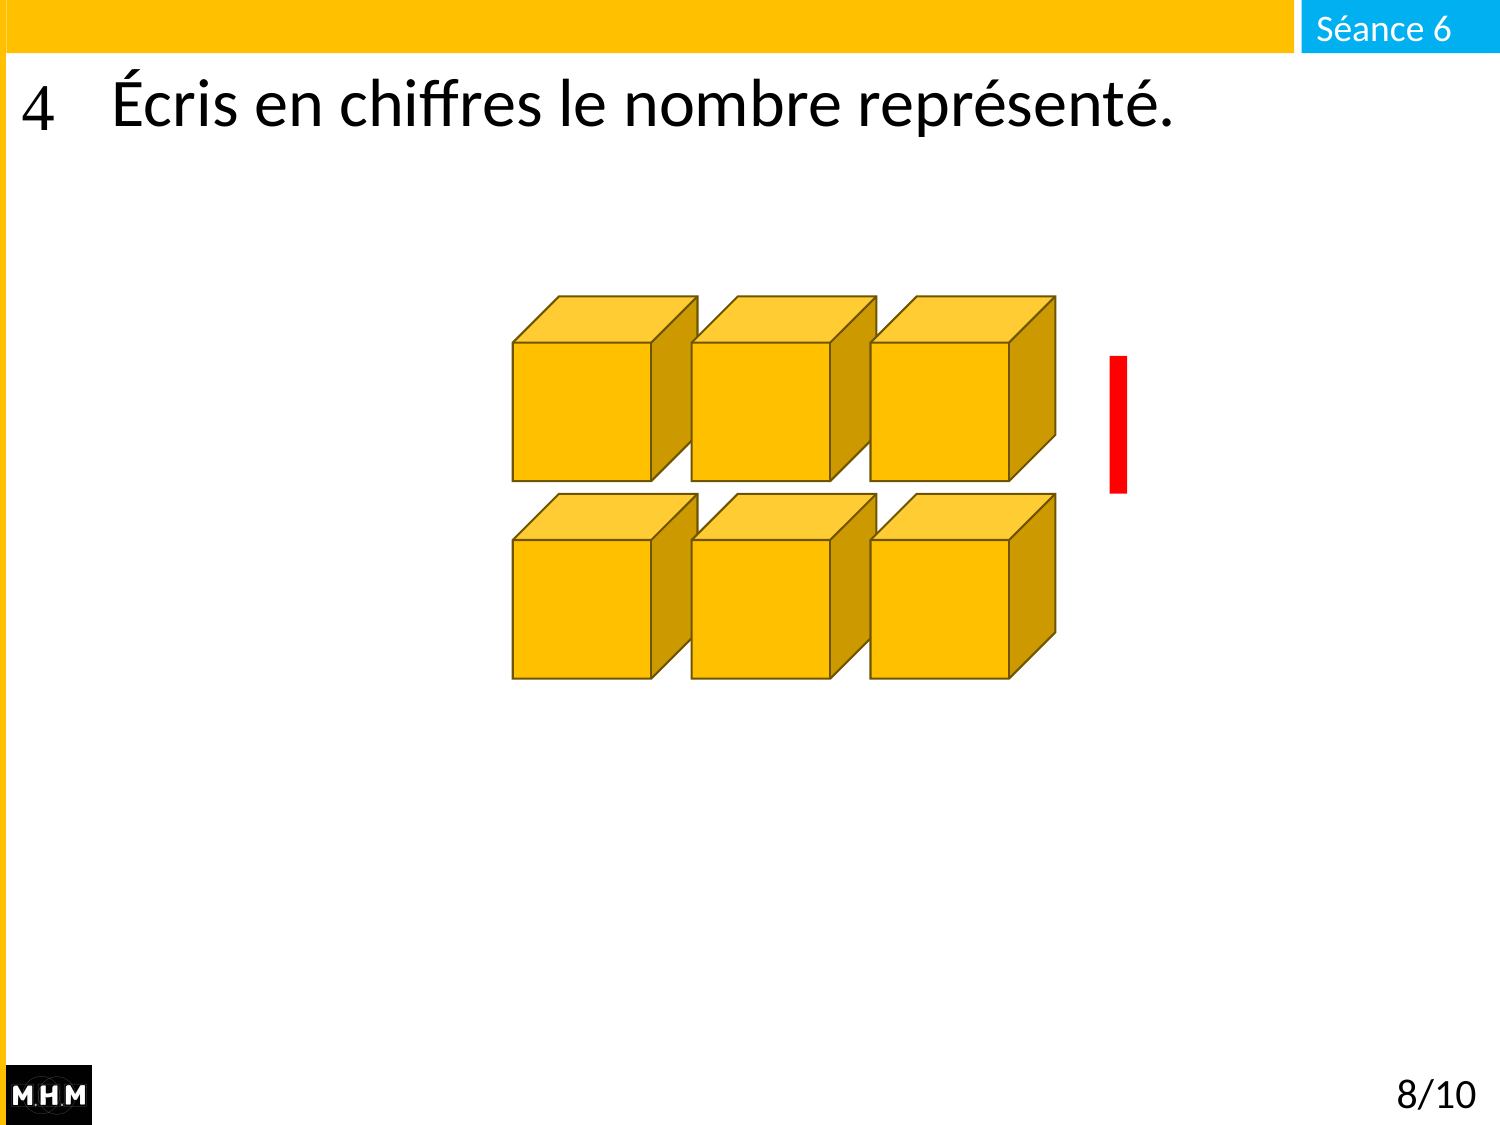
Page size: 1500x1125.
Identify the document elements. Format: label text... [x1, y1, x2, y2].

text_box [869, 492, 1057, 680]
list 8/10 [1373, 1064, 1500, 1125]
text_box [1109, 355, 1128, 495]
title Écris en chiffres le nombre représenté. [96, 60, 1391, 150]
text_box [690, 492, 878, 680]
text_box [869, 295, 1057, 483]
text_box [511, 492, 699, 680]
text_box [690, 295, 878, 483]
text_box [511, 295, 699, 483]
picture [6, 1065, 92, 1125]
